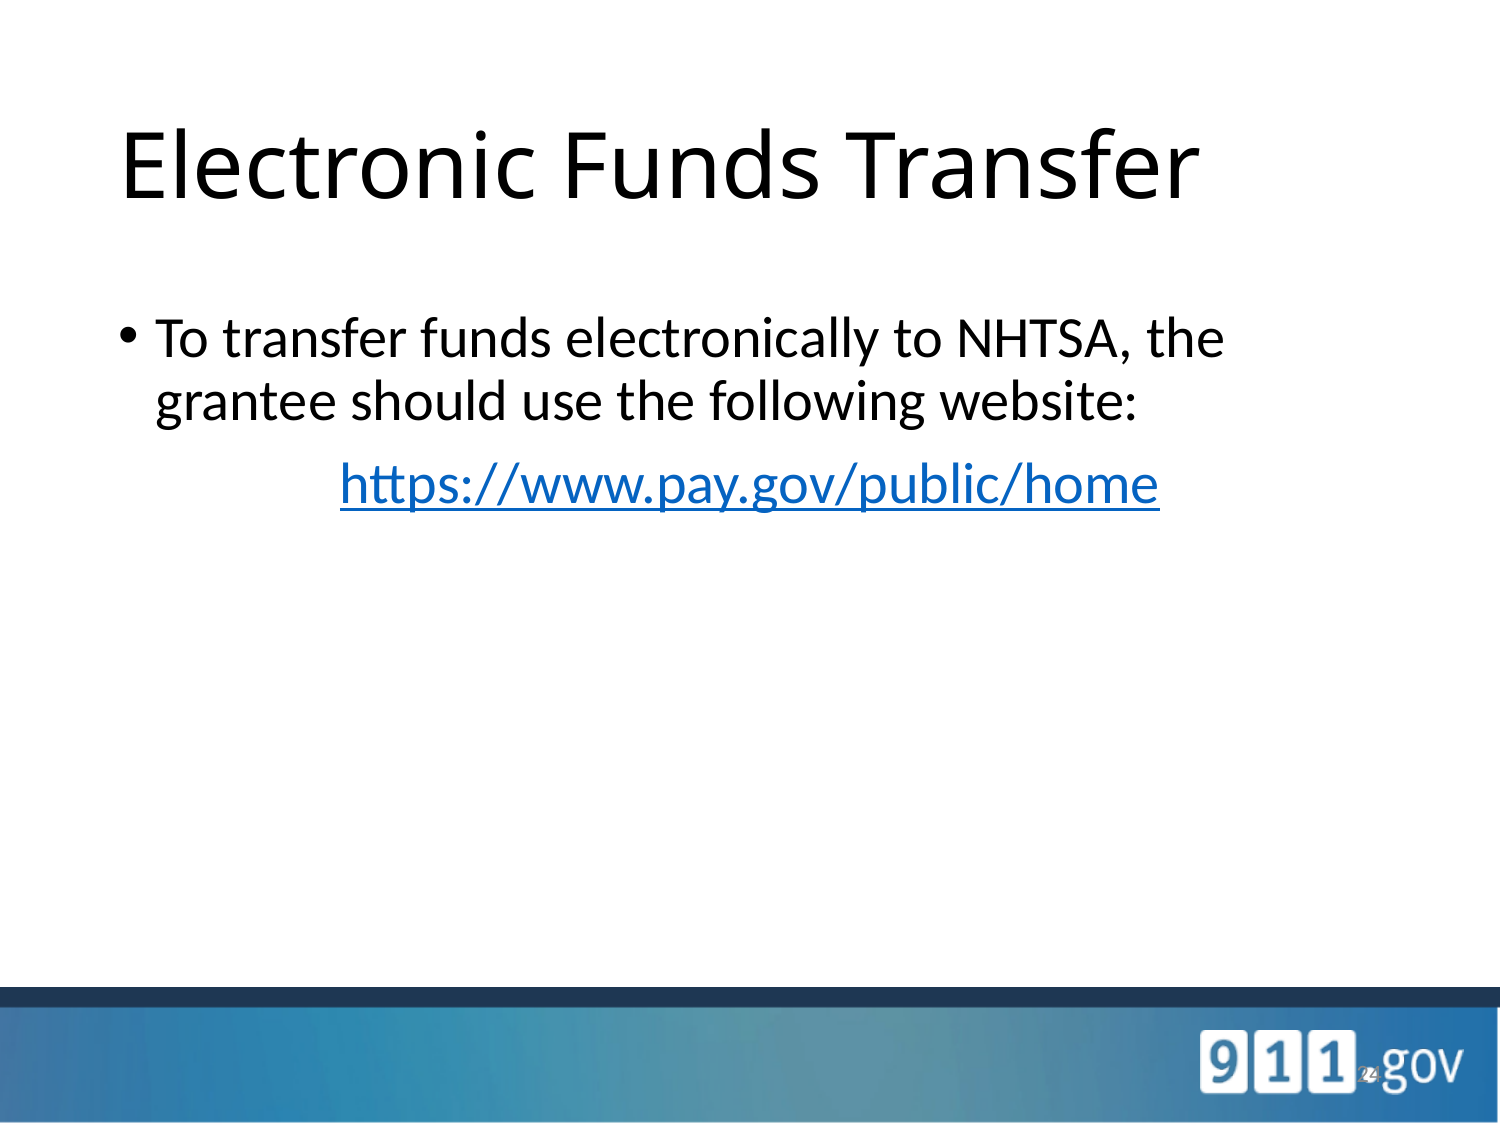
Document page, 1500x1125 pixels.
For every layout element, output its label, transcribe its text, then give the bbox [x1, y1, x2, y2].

picture [0, 987, 1500, 1125]
title Electronic Funds Transfer [103, 59, 1397, 278]
slide_number 24 [1059, 1042, 1397, 1103]
list To transfer funds electronically to NHTSA, the grantee should use the following website: https://www.pay.gov/public/home [103, 299, 1397, 1014]
